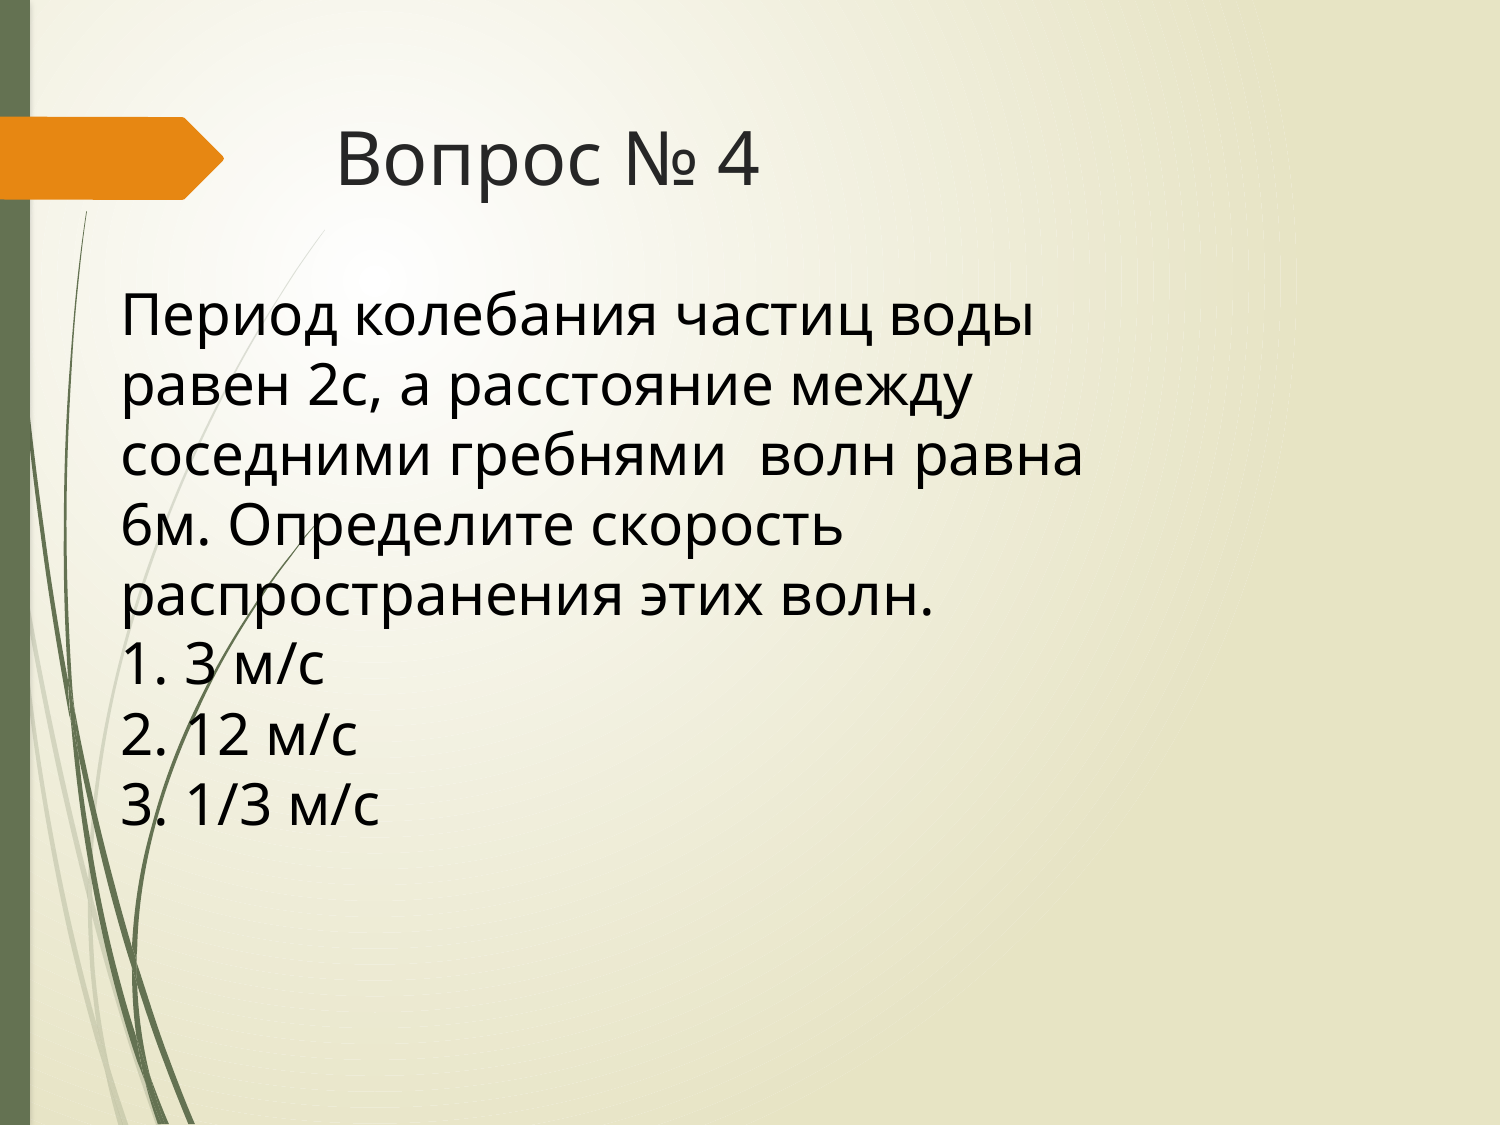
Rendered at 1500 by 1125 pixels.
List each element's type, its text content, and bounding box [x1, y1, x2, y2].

text_box Период колебания частиц воды равен 2с, а расстояние между соседними гребнями волн равна 6м. Определите скорость распространения этих волн. 1. 3 м/с 2. 12 м/с 3. 1/3 м/с [105, 269, 1125, 845]
title Вопрос № 4 [319, 102, 1400, 313]
